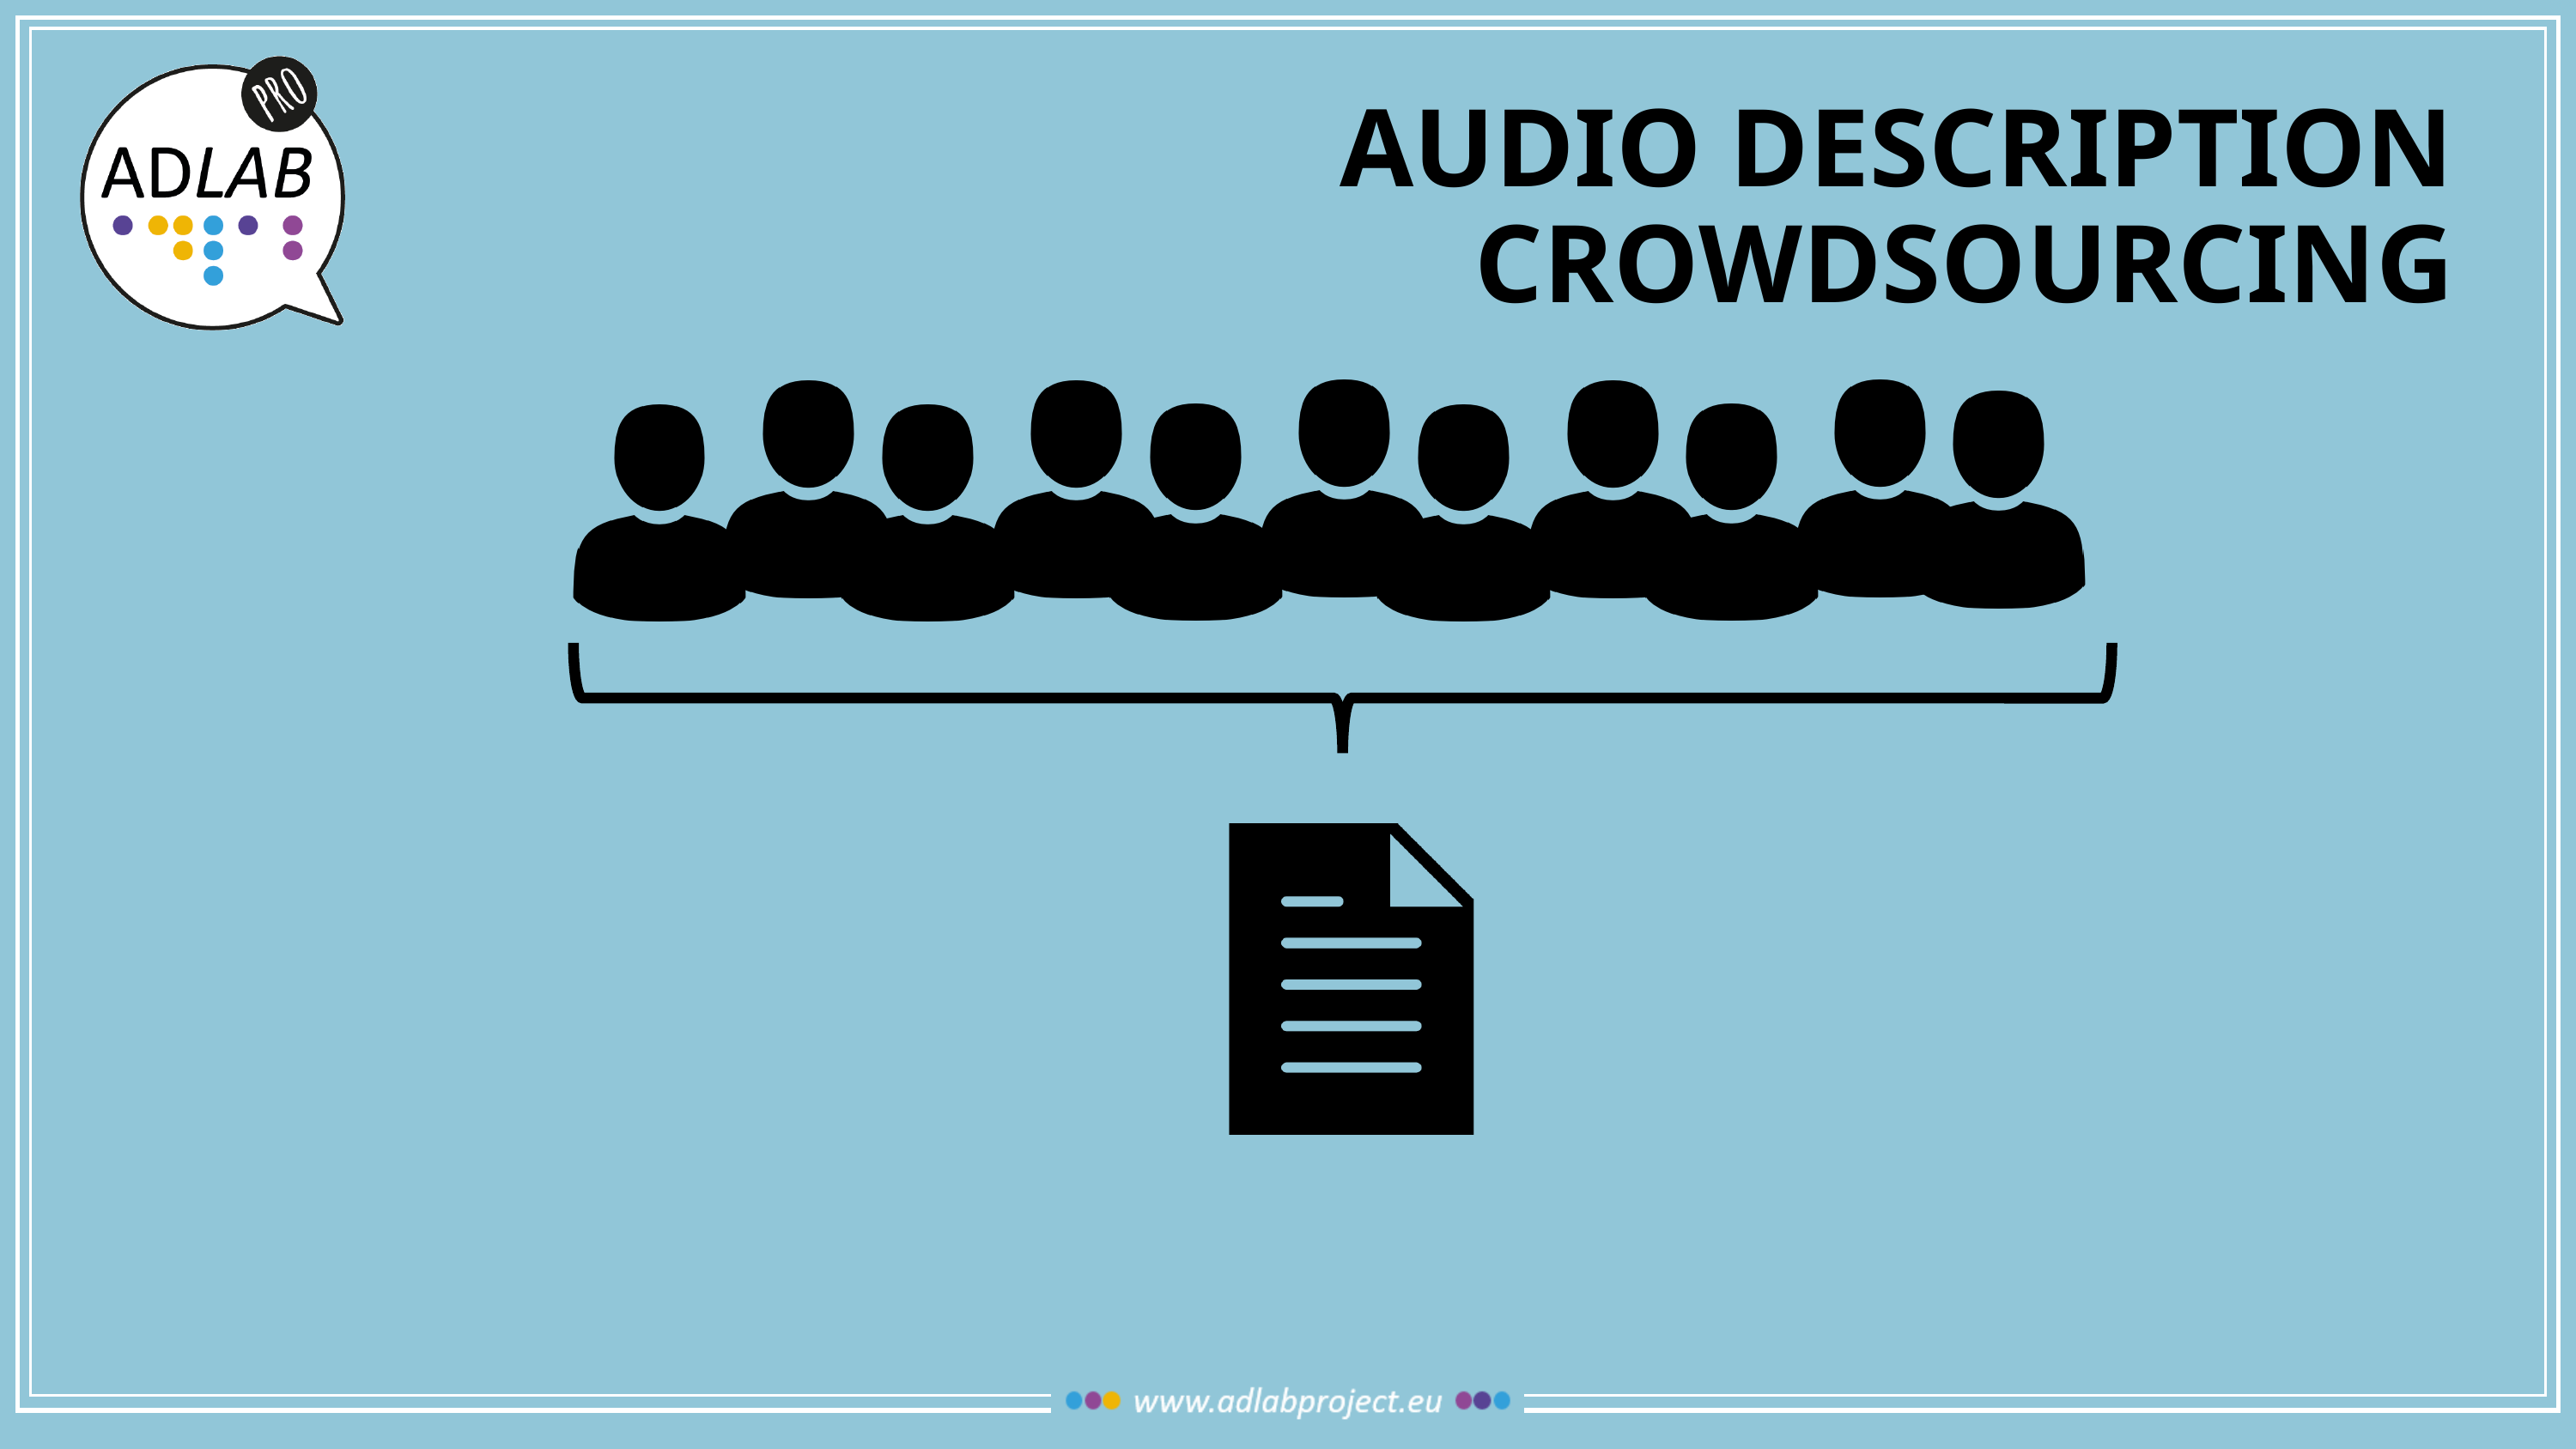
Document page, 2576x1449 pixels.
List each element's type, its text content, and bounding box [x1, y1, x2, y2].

title AUDIO DESCRIPTION Crowdsourcing [384, 70, 2467, 351]
picture [1051, 1378, 1524, 1429]
picture [1195, 823, 1507, 1135]
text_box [546, 379, 2112, 621]
picture [72, 49, 353, 330]
text_box [573, 642, 2113, 754]
